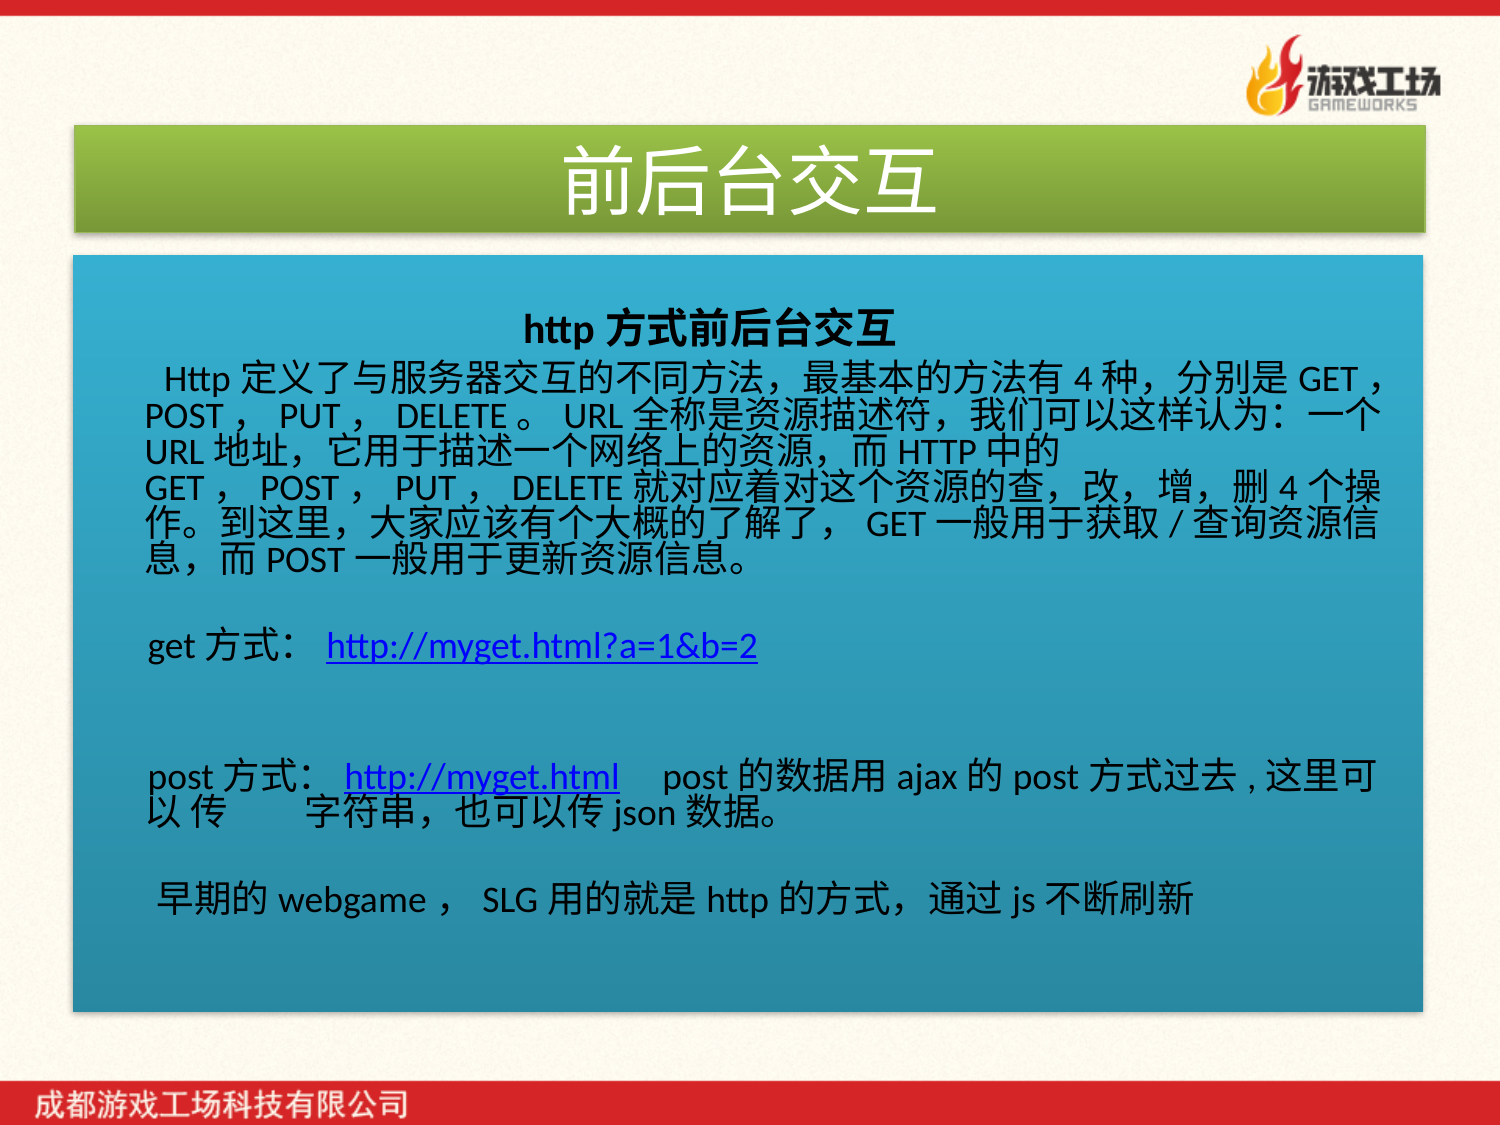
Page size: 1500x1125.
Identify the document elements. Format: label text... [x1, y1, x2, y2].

picture [0, 0, 1500, 1125]
text_box http方式前后台交互 Http定义了与服务器交互的不同方法，最基本的方法有4种，分别是GET，POST，PUT，DELETE。URL全称是资源描述符，我们可以这样认为：一个URL地址，它用于描述一个网络上的资源，而HTTP中的GET，POST，PUT，DELETE就对应着对这个资源的查，改，增，删4个操作。到这里，大家应该有个大概的了解了，GET一般用于获取/查询资源信息，而POST一般用于更新资源信息。 get方式：http://myget.html?a=1&b=2 post方式：http://myget.html post的数据用ajax的post方式过去,这里可以 传 字符串，也可以传json数据。 早期的webgame，SLG用的就是http的方式，通过js不断刷新 [73, 255, 1424, 1012]
slide_number 9 [1074, 1042, 1425, 1103]
title 前后台交互 [74, 125, 1426, 233]
